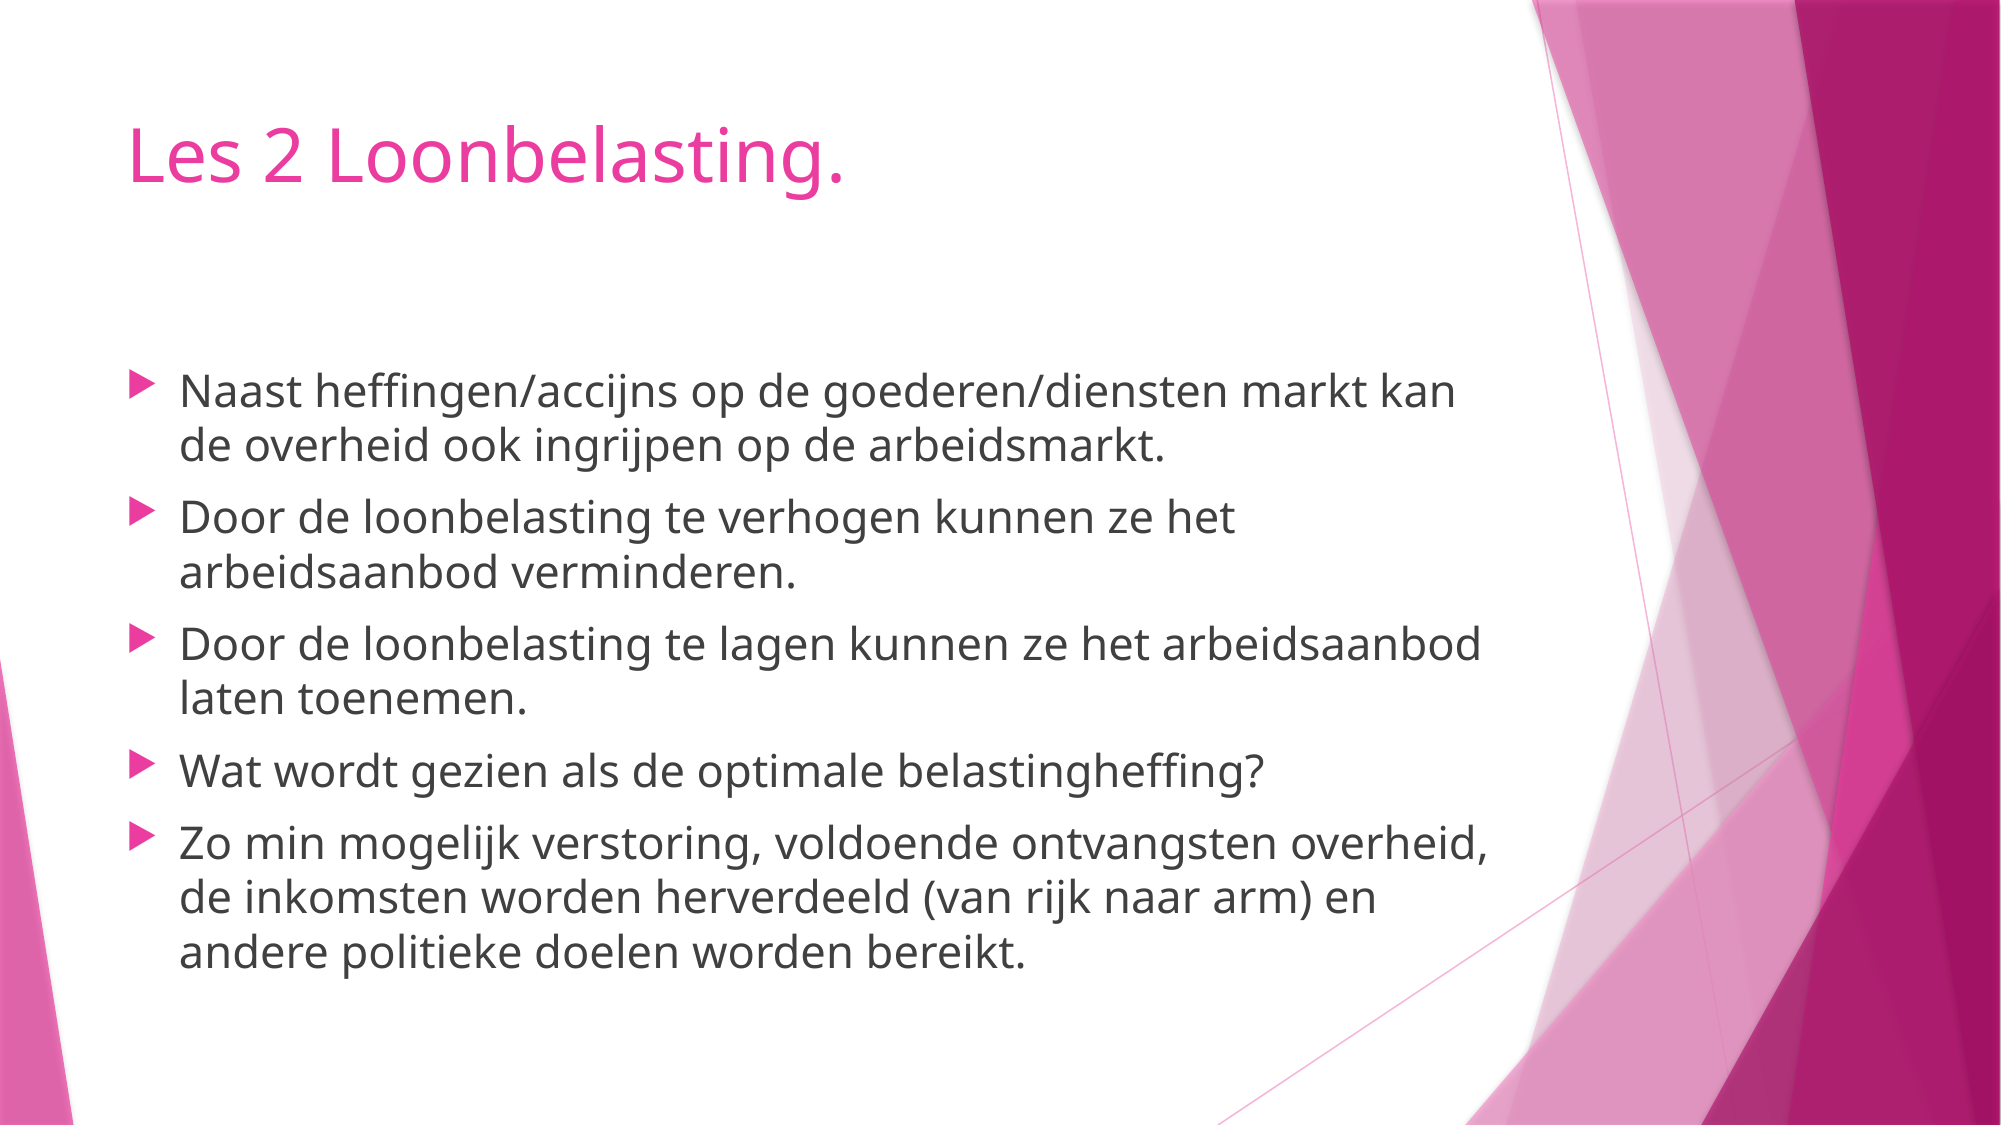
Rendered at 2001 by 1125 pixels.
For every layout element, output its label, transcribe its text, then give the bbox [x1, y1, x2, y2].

list Naast heffingen/accijns op de goederen/diensten markt kan de overheid ook ingrijpen op de arbeidsmarkt. Door de loonbelasting te verhogen kunnen ze het arbeidsaanbod verminderen. Door de loonbelasting te lagen kunnen ze het arbeidsaanbod laten toenemen. Wat wordt gezien als de optimale belastingheffing? Zo min mogelijk verstoring, voldoende ontvangsten overheid, de inkomsten worden herverdeeld (van rijk naar arm) en andere politieke doelen worden bereikt. [111, 354, 1522, 992]
title Les 2 Loonbelasting. [111, 99, 1522, 317]
